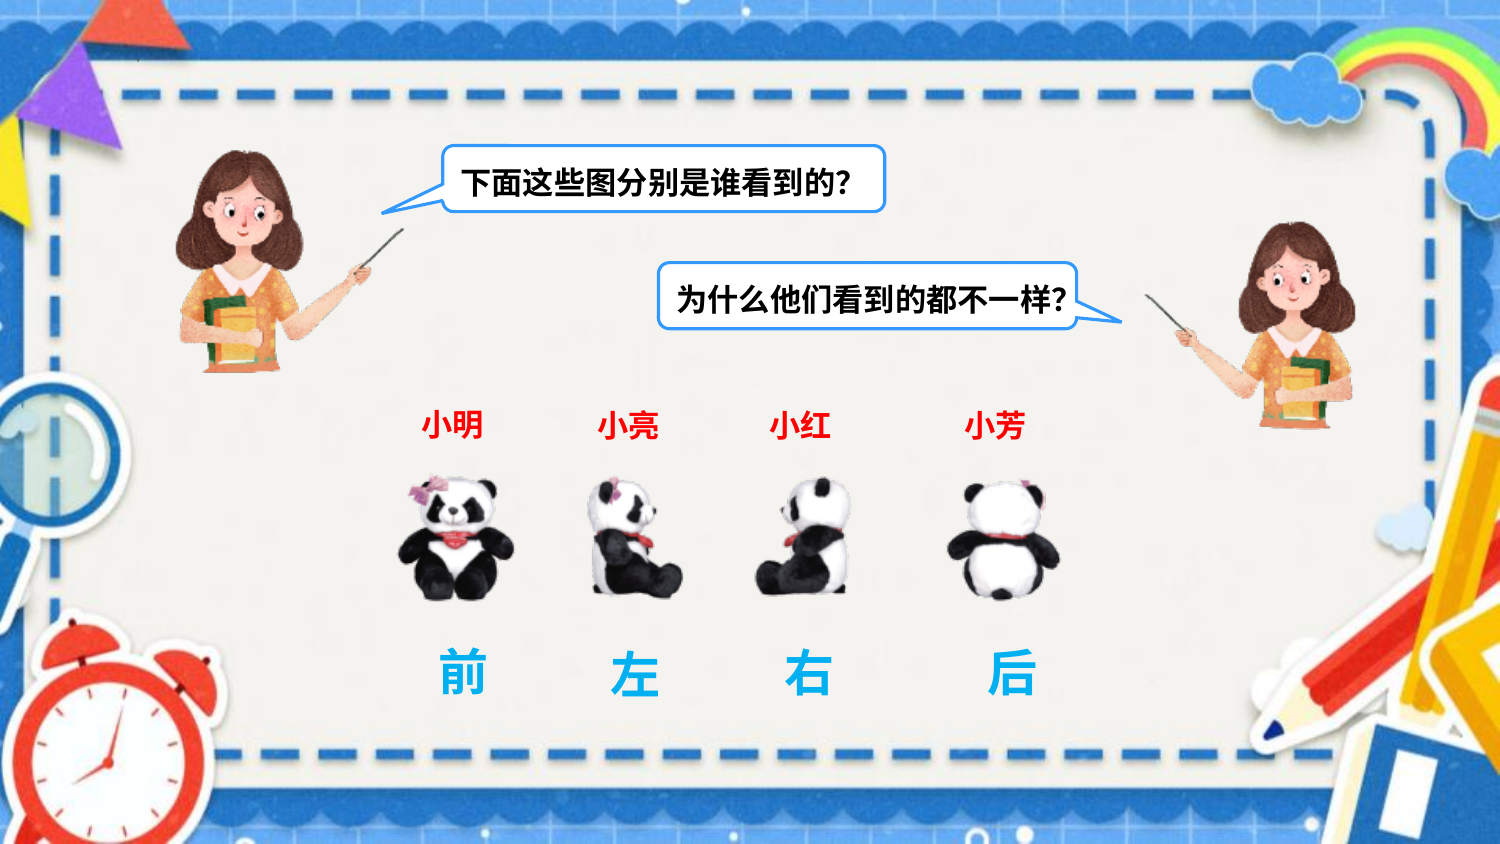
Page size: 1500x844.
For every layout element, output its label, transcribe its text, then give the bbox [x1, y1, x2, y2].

text_box 后 [972, 621, 1053, 709]
picture [0, 0, 1500, 844]
text_box 左 [595, 624, 676, 711]
text_box 小红 [731, 391, 869, 452]
text_box 小亮 [568, 391, 689, 452]
text_box 下面这些图分别是谁看到的？ [423, 145, 885, 212]
text_box 前 [423, 621, 504, 709]
text_box 小芳 [925, 391, 1066, 452]
text_box 为什么他们看到的都不一样？ [658, 262, 1122, 329]
text_box 右 [769, 621, 850, 709]
text_box 小明 [387, 390, 519, 451]
